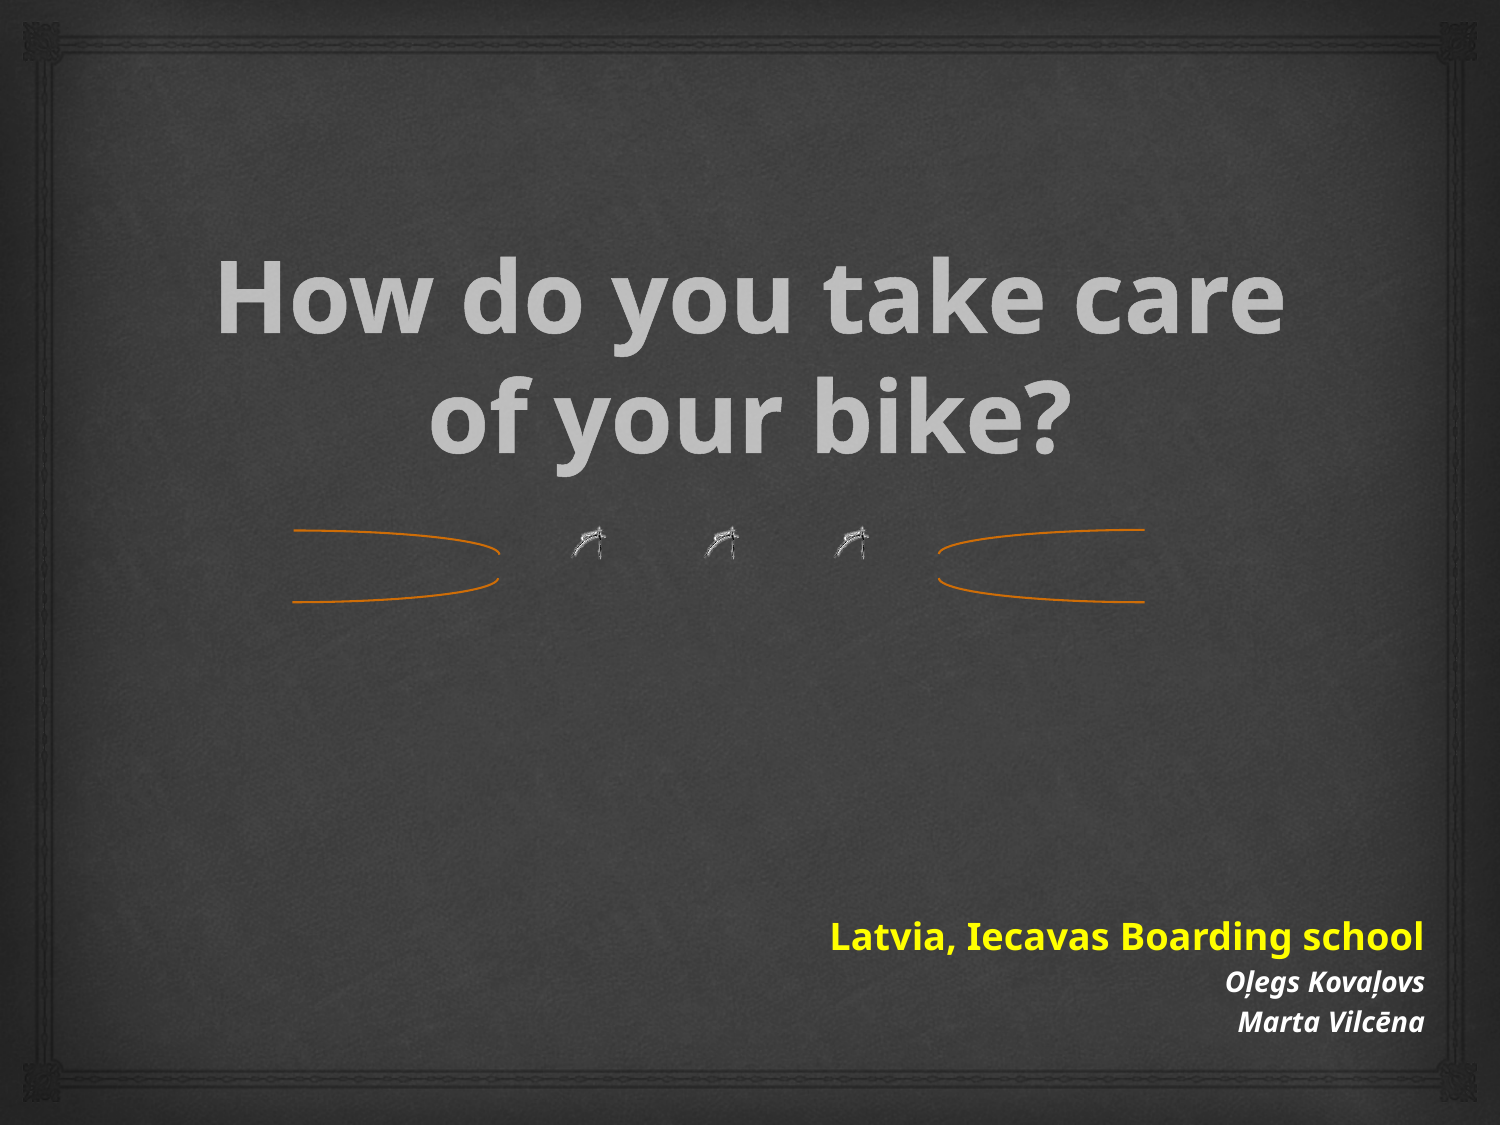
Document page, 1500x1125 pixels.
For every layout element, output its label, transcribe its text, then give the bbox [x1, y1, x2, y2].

title How do you take care of your bike? [194, 196, 1306, 481]
picture [0, 0, 1500, 1125]
subtitle Latvia, Iecavas Boarding school Oļegs Kovaļovs Marta Vilcēna [596, 905, 1441, 1055]
